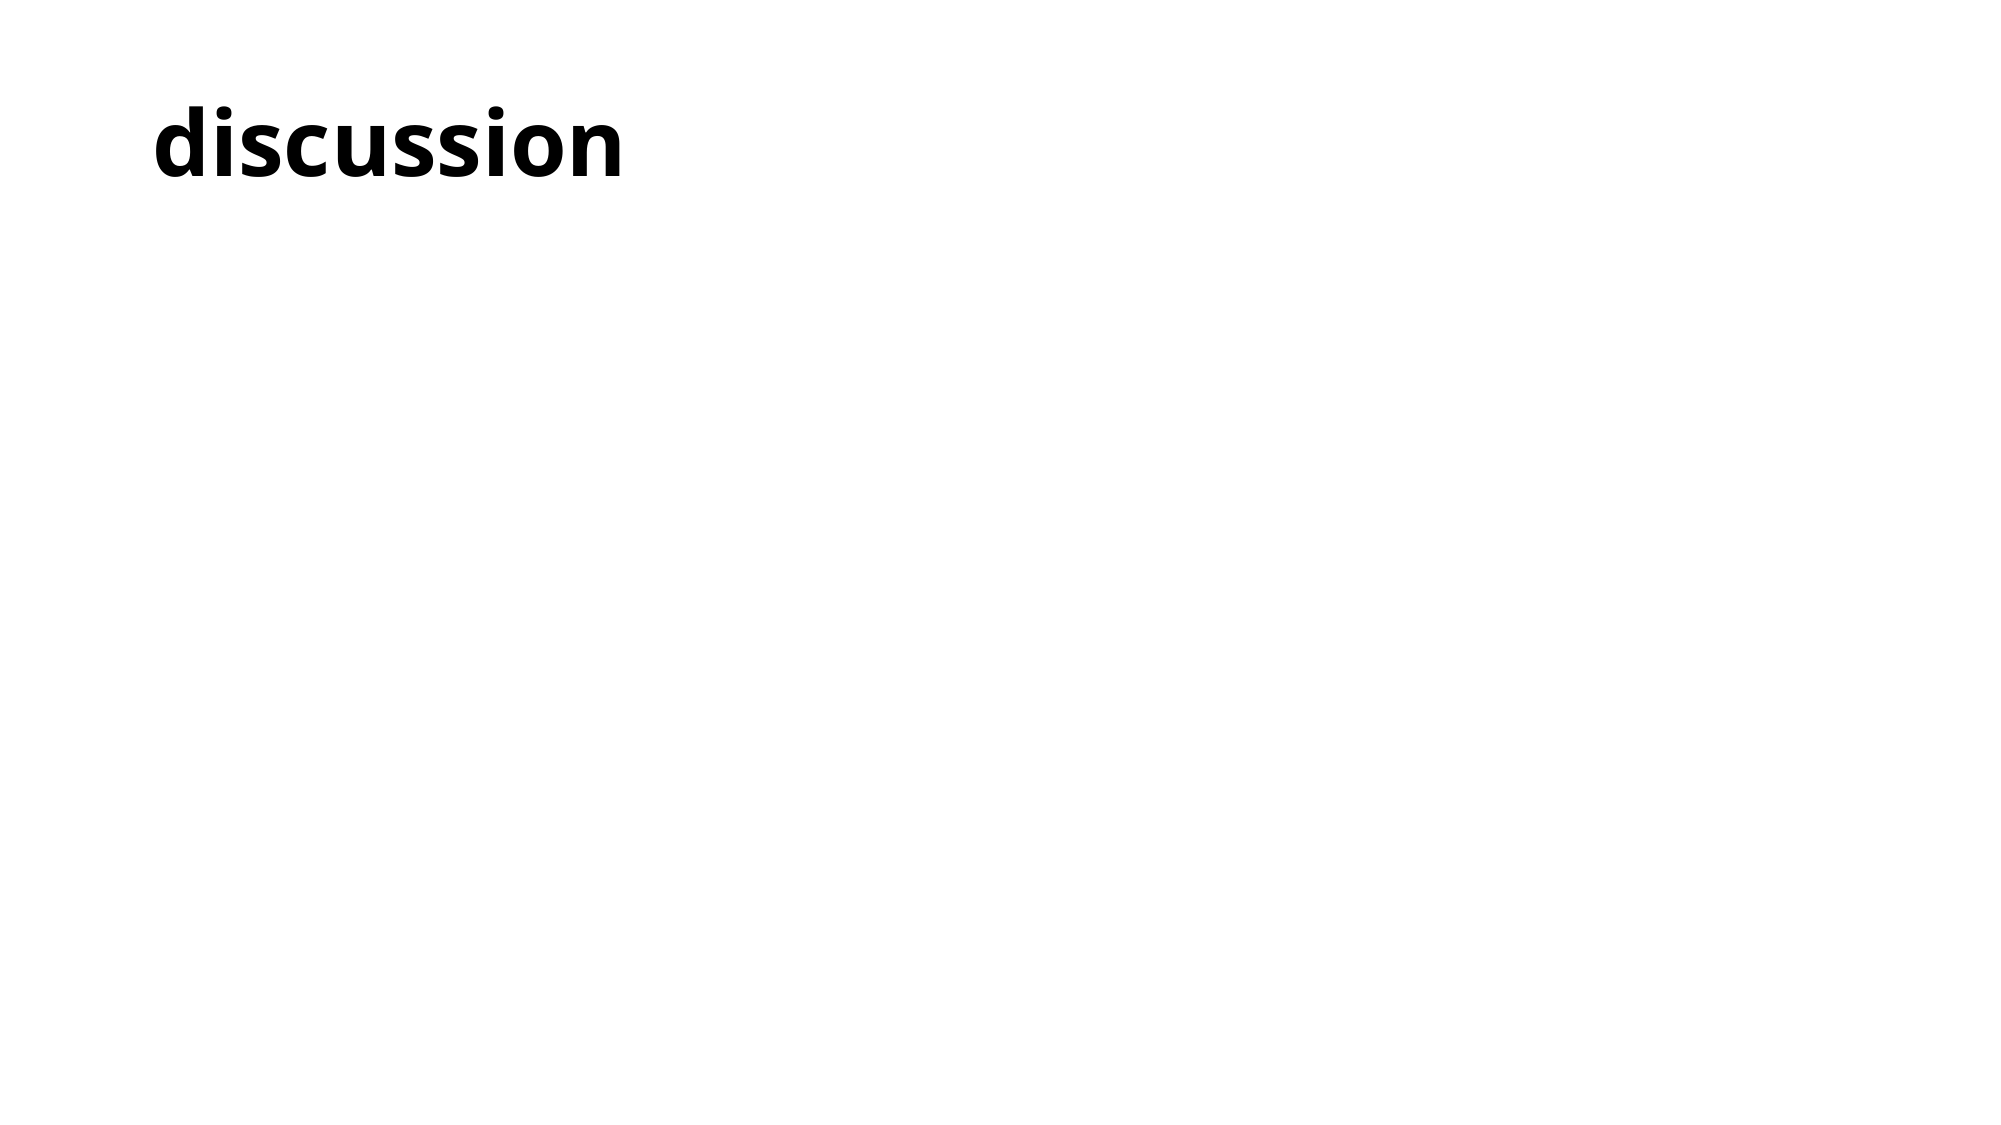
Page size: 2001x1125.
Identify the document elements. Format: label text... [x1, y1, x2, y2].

title discussion [137, 59, 1863, 235]
